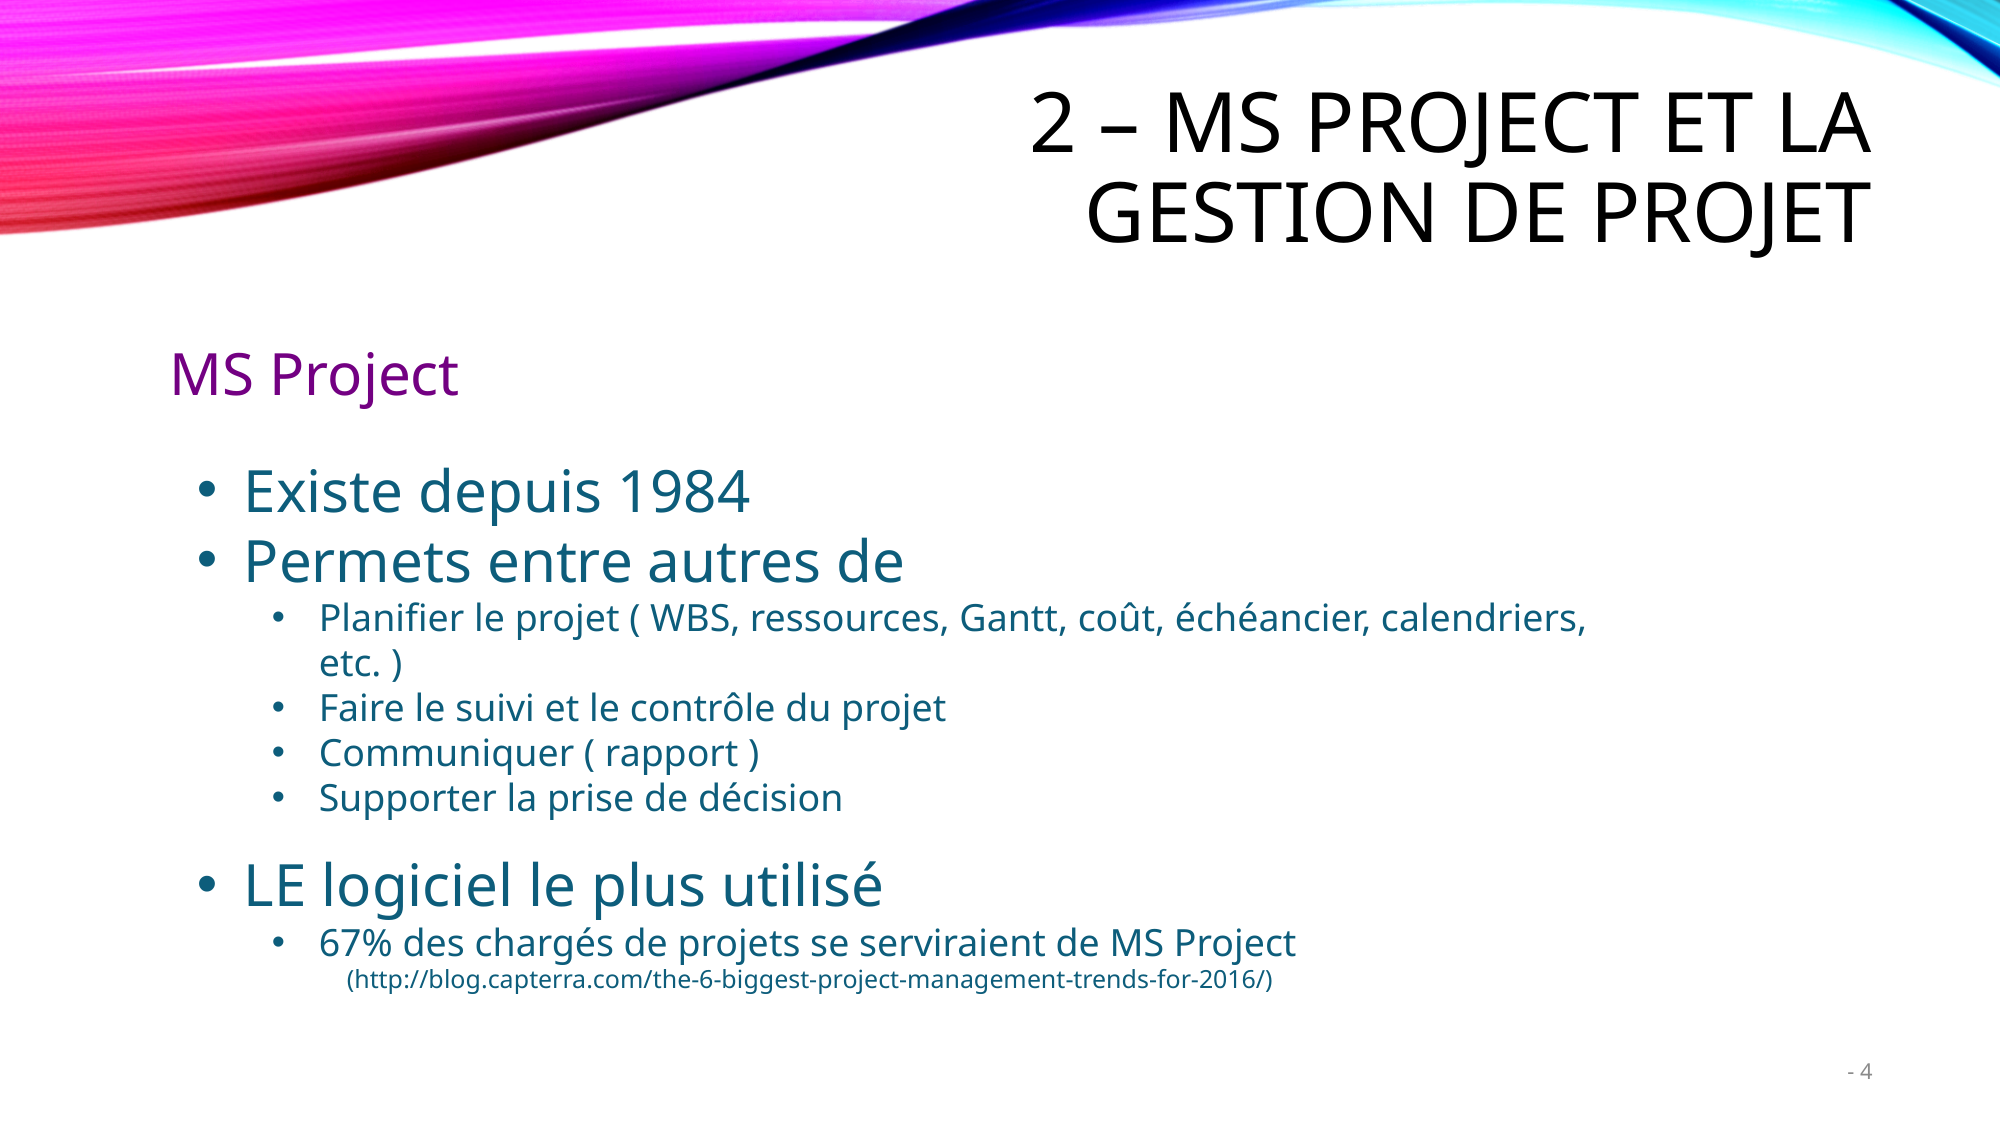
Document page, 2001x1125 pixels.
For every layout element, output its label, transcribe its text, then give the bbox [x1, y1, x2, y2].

picture [1890, 0, 2000, 75]
picture [0, 0, 2000, 237]
slide_number 4 [1808, 1042, 1888, 1103]
text_box MS Project [154, 259, 1841, 415]
text_box Existe depuis 1984 Permets entre autres de Planifier le projet ( WBS, ressources, Gantt, coût, échéancier, calendriers, etc. ) Faire le suivi et le contrôle du projet Communiquer ( rapport ) Supporter la prise de décision LE logiciel le plus utilisé 67% des chargés de projets se serviraient de MS Project (http://blog.capterra.com/the-6-biggest-project-management-trends-for-2016/) [182, 446, 1604, 1071]
title 2 – MS Project et la gestion de projet [638, 64, 1888, 277]
picture [1910, 0, 2000, 45]
